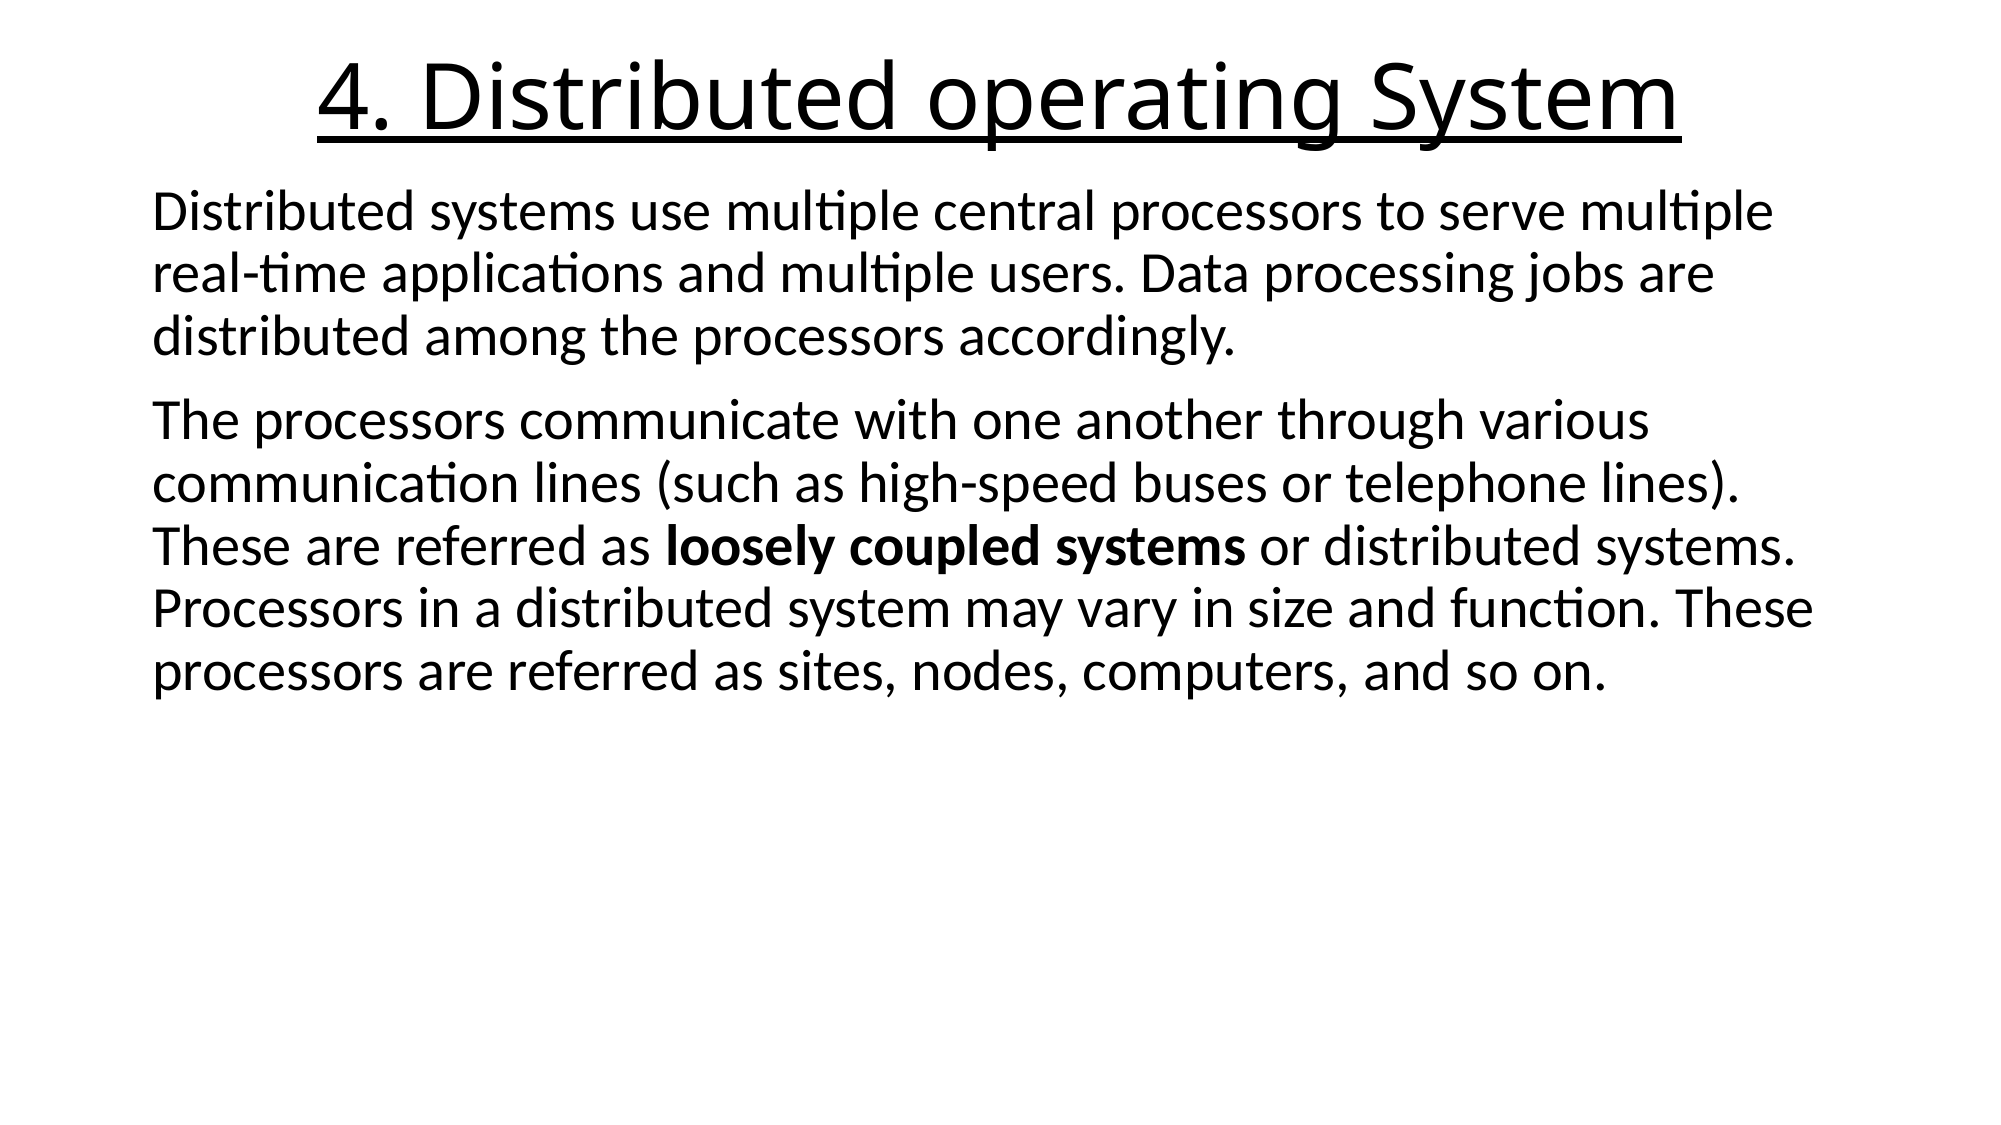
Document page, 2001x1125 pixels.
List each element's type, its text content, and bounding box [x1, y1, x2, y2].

list Distributed systems use multiple central processors to serve multiple real-time applications and multiple users. Data processing jobs are distributed among the processors accordingly. The processors communicate with one another through various communication lines (such as high-speed buses or telephone lines). These are referred as loosely coupled systems or distributed systems. Processors in a distributed system may vary in size and function. These processors are referred as sites, nodes, computers, and so on. [137, 172, 1863, 1014]
text_box [0, 0, 2000, 75]
title 4. Distributed operating System [137, 76, 1863, 172]
